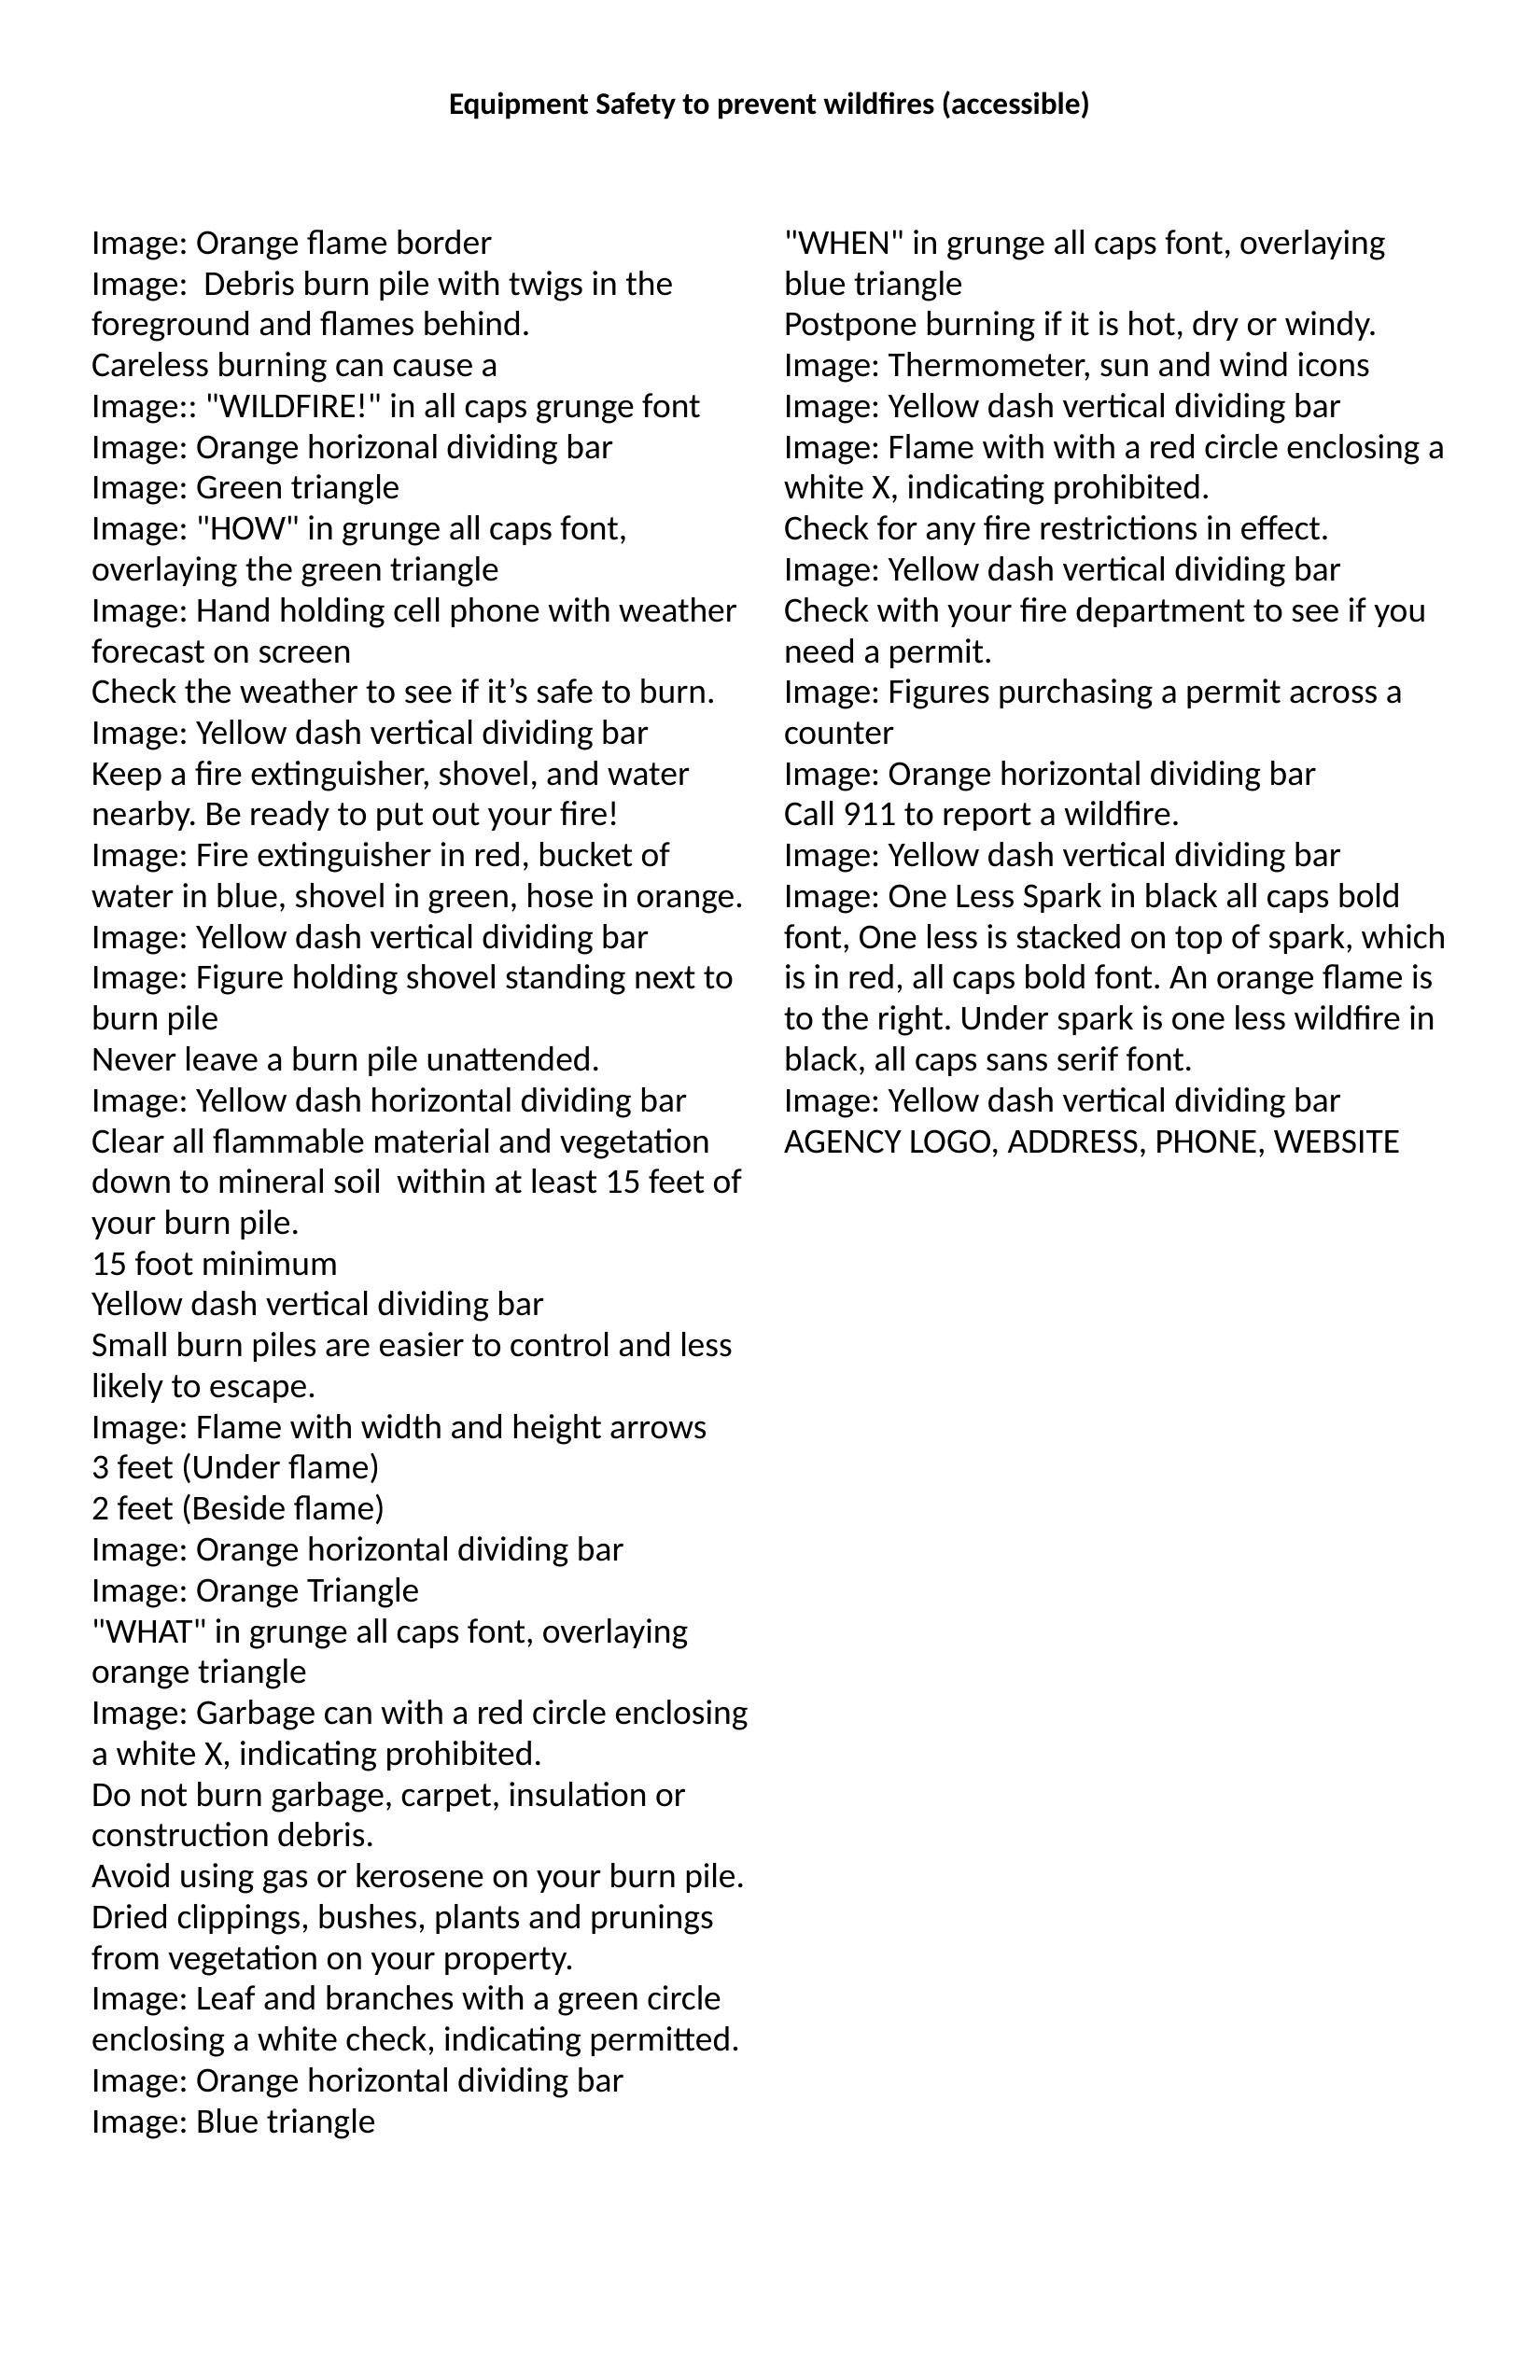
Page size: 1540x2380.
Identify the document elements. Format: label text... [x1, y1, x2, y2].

title Equipment Safety to prevent wildfires (accessible) [105, 83, 1435, 126]
list Image: Orange flame border Image: Debris burn pile with twigs in the foreground and flames behind. Careless burning can cause a Image:: "WILDFIRE!" in all caps grunge font Image: Orange horizonal dividing bar Image: Green triangle Image: "HOW" in grunge all caps font, overlaying the green triangle Image: Hand holding cell phone with weather forecast on screen Check the weather to see if it’s safe to burn. Image: Yellow dash vertical dividing bar Keep a fire extinguisher, shovel, and water nearby. Be ready to put out your fire! Image: Fire extinguisher in red, bucket of water in blue, shovel in green, hose in orange. Image: Yellow dash vertical dividing bar Image: Figure holding shovel standing next to burn pile Never leave a burn pile unattended. Image: Yellow dash horizontal dividing bar Clear all flammable material and vegetation down to mineral soil within at least 15 feet of your burn pile. 15 foot minimum Yellow dash vertical dividing bar Small burn piles are easier to control and less likely to escape. Image: Flame with width and height arrows 3 feet (Under flame) 2 feet (Beside flame) Image: Orange horizontal dividing bar Image: Orange Triangle "WHAT" in grunge all caps font, overlaying orange triangle Image: Garbage can with a red circle enclosing a white X, indicating prohibited. Do not burn garbage, carpet, insulation or construction debris. Avoid using gas or kerosene on your burn pile. Dried clippings, bushes, plants and prunings from vegetation on your property. Image: Leaf and branches with a green circle enclosing a white check, indicating permitted. Image: Orange horizontal dividing bar Image: Blue triangle "WHEN" in grunge all caps font, overlaying blue triangle Postpone burning if it is hot, dry or windy. Image: Thermometer, sun and wind icons Image: Yellow dash vertical dividing bar Image: Flame with with a red circle enclosing a white X, indicating prohibited. Check for any fire restrictions in effect. Image: Yellow dash vertical dividing bar Check with your fire department to see if you need a permit. Image: Figures purchasing a permit across a counter Image: Orange horizontal dividing bar Call 911 to report a wildfire. Image: Yellow dash vertical dividing bar Image: One Less Spark in black all caps bold font, One less is stacked on top of spark, which is in red, all caps bold font. An orange flame is to the right. Under spark is one less wildfire in black, all caps sans serif font. Image: Yellow dash vertical dividing bar AGENCY LOGO, ADDRESS, PHONE, WEBSITE [77, 213, 1463, 2167]
